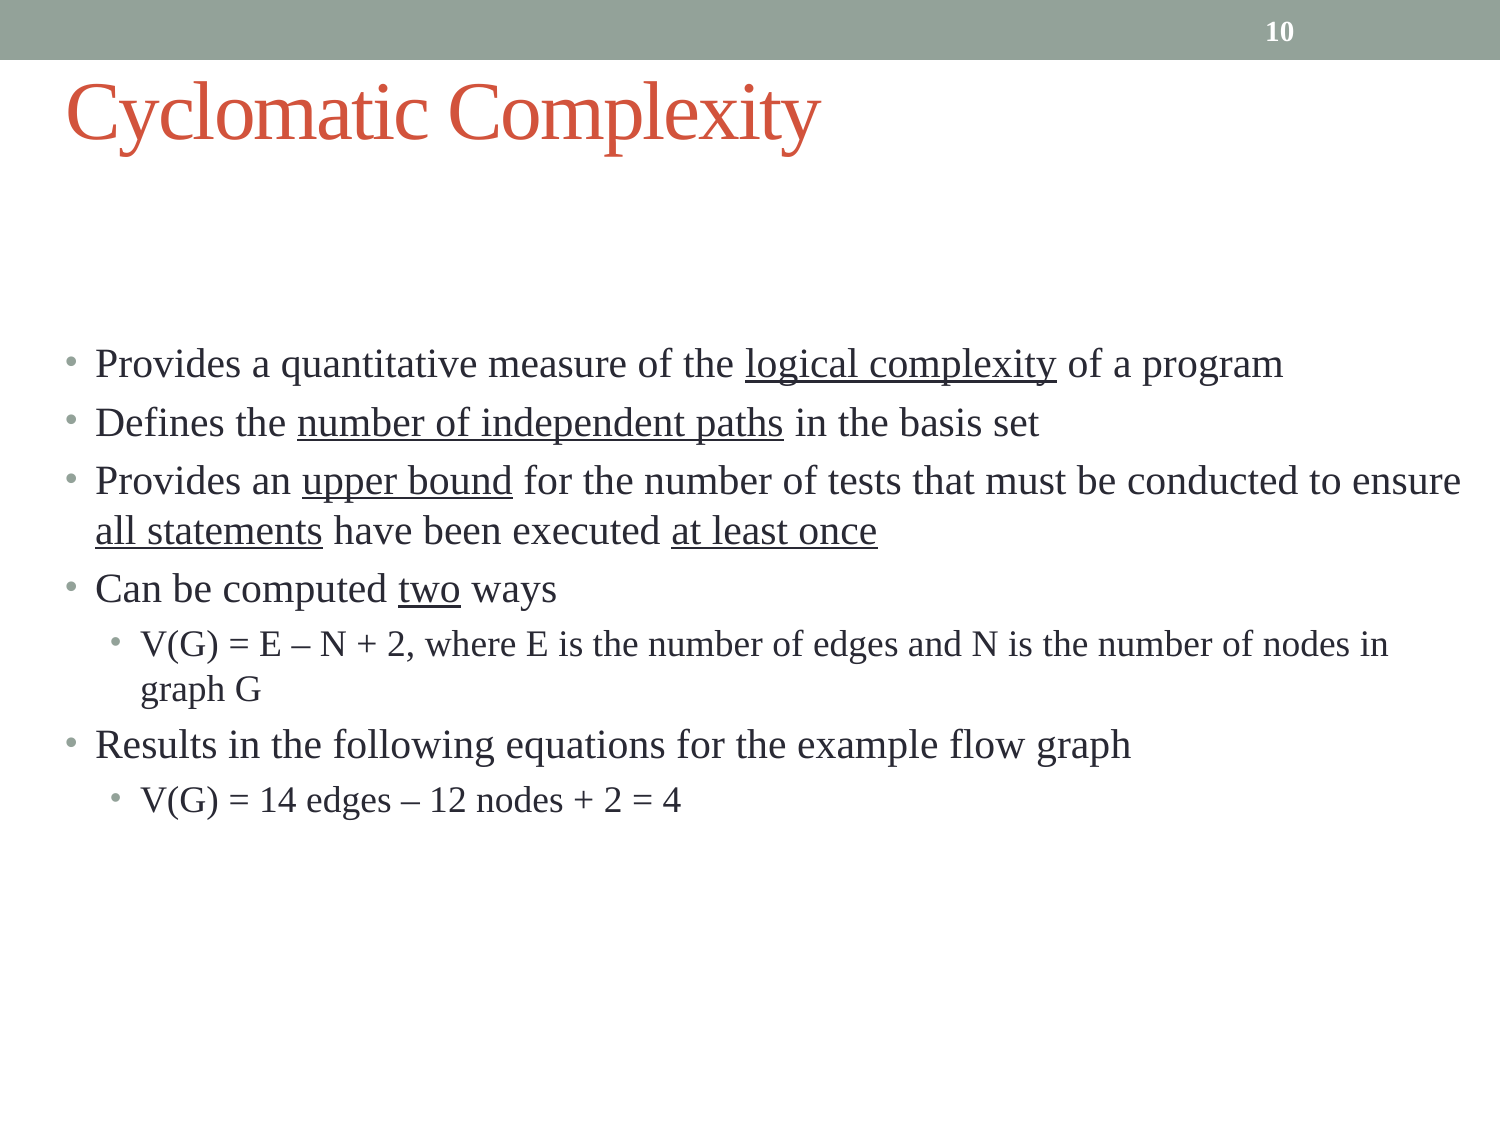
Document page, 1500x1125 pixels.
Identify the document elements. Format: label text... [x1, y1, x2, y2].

title Cyclomatic Complexity [50, 12, 1500, 200]
slide_number 10 [1250, 3, 1425, 57]
list Provides a quantitative measure of the logical complexity of a program Defines the number of independent paths in the basis set Provides an upper bound for the number of tests that must be conducted to ensure all statements have been executed at least once Can be computed two ways V(G) = E – N + 2, where E is the number of edges and N is the number of nodes in graph G Results in the following equations for the example flow graph V(G) = 14 edges – 12 nodes + 2 = 4 [50, 328, 1488, 1054]
